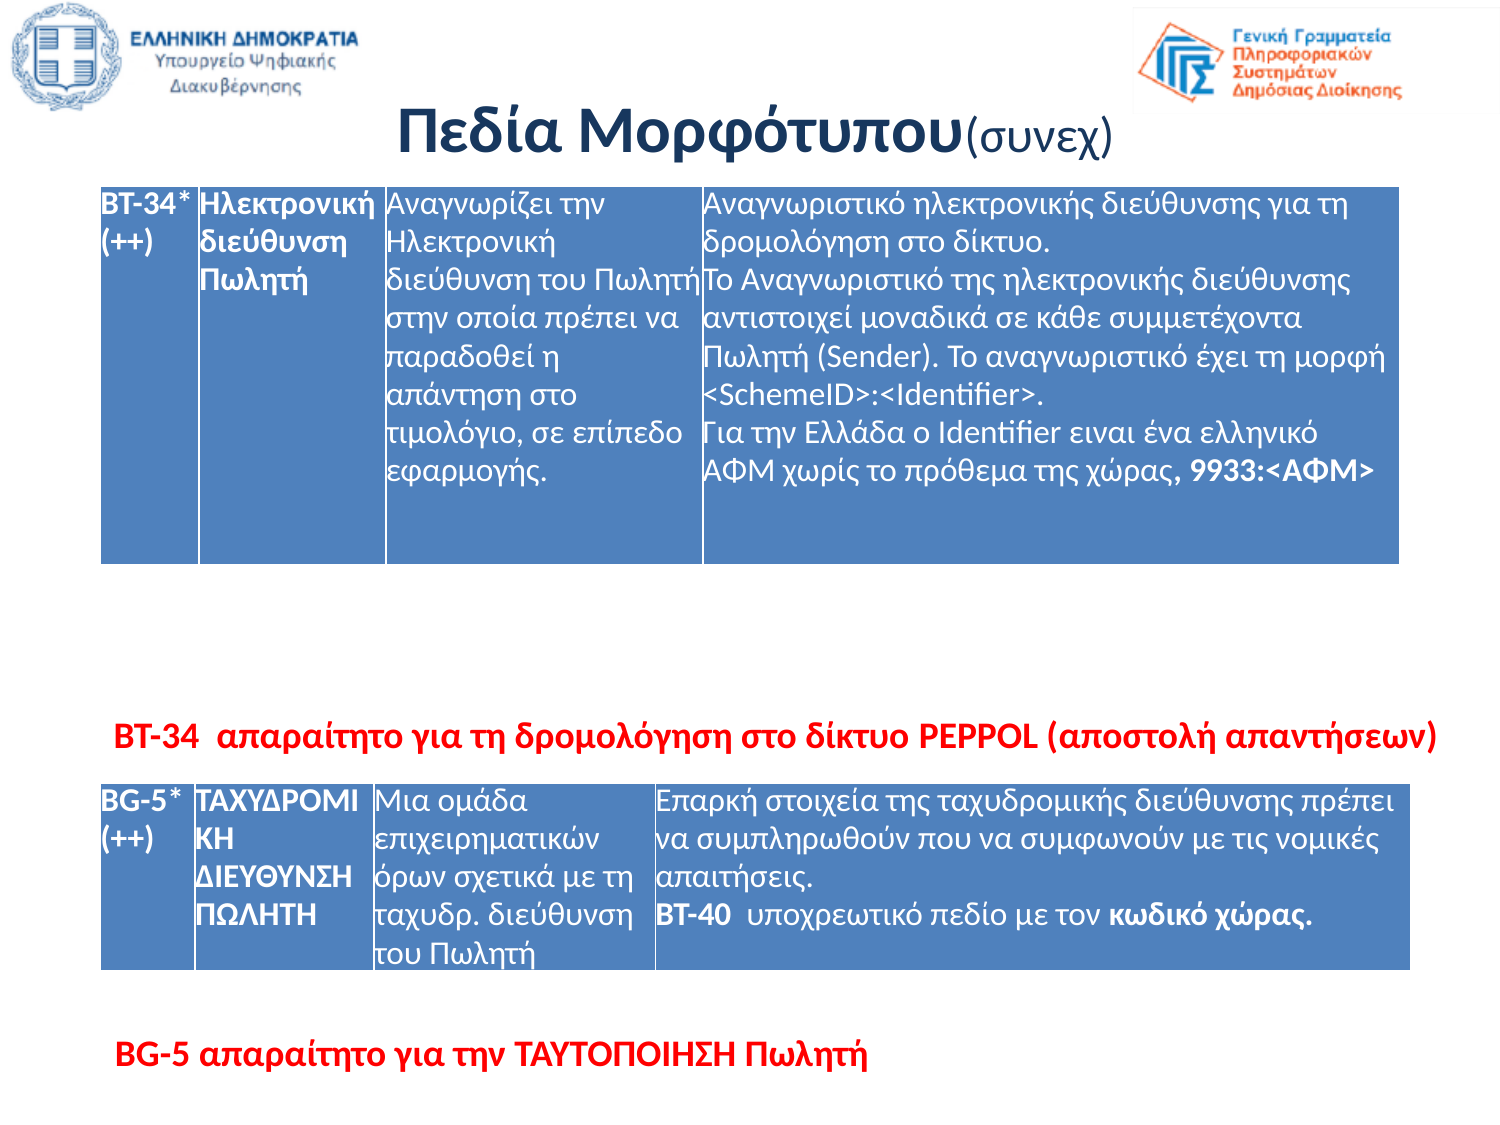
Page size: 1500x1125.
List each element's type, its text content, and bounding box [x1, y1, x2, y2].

table_header BT-34* (++) [101, 187, 198, 564]
text_box BG-5 απαραίτητο για την ΤΑΥΤΟΠΟΙΗΣΗ Πωλητή [100, 1021, 1081, 1082]
table_header Ηλεκτρονική διεύθυνση Πωλητή [200, 187, 385, 564]
table_header Αναγνωρίζει την Ηλεκτρονική διεύθυνση του Πωλητή στην οποία πρέπει να παραδοθεί η απάντηση στο τιμολόγιο, σε επίπεδο εφαρμογής. [387, 187, 702, 564]
table_header BG-5* (++) [101, 784, 194, 970]
text_box BT-34 απαραίτητο για τη δρομολόγηση στο δίκτυο PEPPOL (αποστολή απαντήσεων) [98, 704, 1454, 764]
table_header Αναγνωριστικό ηλεκτρονικής διεύθυνσης για τη δρομολόγηση στο δίκτυο. Το Αναγνωριστικό της ηλεκτρονικής διεύθυνσης αντιστοιχεί μοναδικά σε κάθε συμμετέχοντα Πωλητή (Sender). Το αναγνωριστικό έχει τη μορφή <SchemeID>:<Identifier>. Για την Ελλάδα ο Identifier ειναι ένα ελληνικό ΑΦΜ χωρίς το πρόθεμα της χώρας, 9933:<ΑΦΜ> [704, 187, 1399, 564]
text_box Πεδία Μορφότυπου(συνεχ) [277, 78, 1235, 182]
table_header Μια ομάδα επιχειρηματικών όρων σχετικά με τη ταχυδρ. διεύθυνση του Πωλητή [375, 784, 655, 970]
table_header Επαρκή στοιχεία της ταχυδρομικής διεύθυνσης πρέπει να συμπληρωθούν που να συμφωνούν με τις νομικές απαιτήσεις. BT-40 υποχρεωτικό πεδίο με τον κωδικό χώρας. [656, 784, 1410, 970]
table_header ΤΑΧΥΔΡΟΜΙΚΗ ΔΙΕΥΘΥΝΣΗ ΠΩΛΗΤΗ [196, 784, 373, 970]
